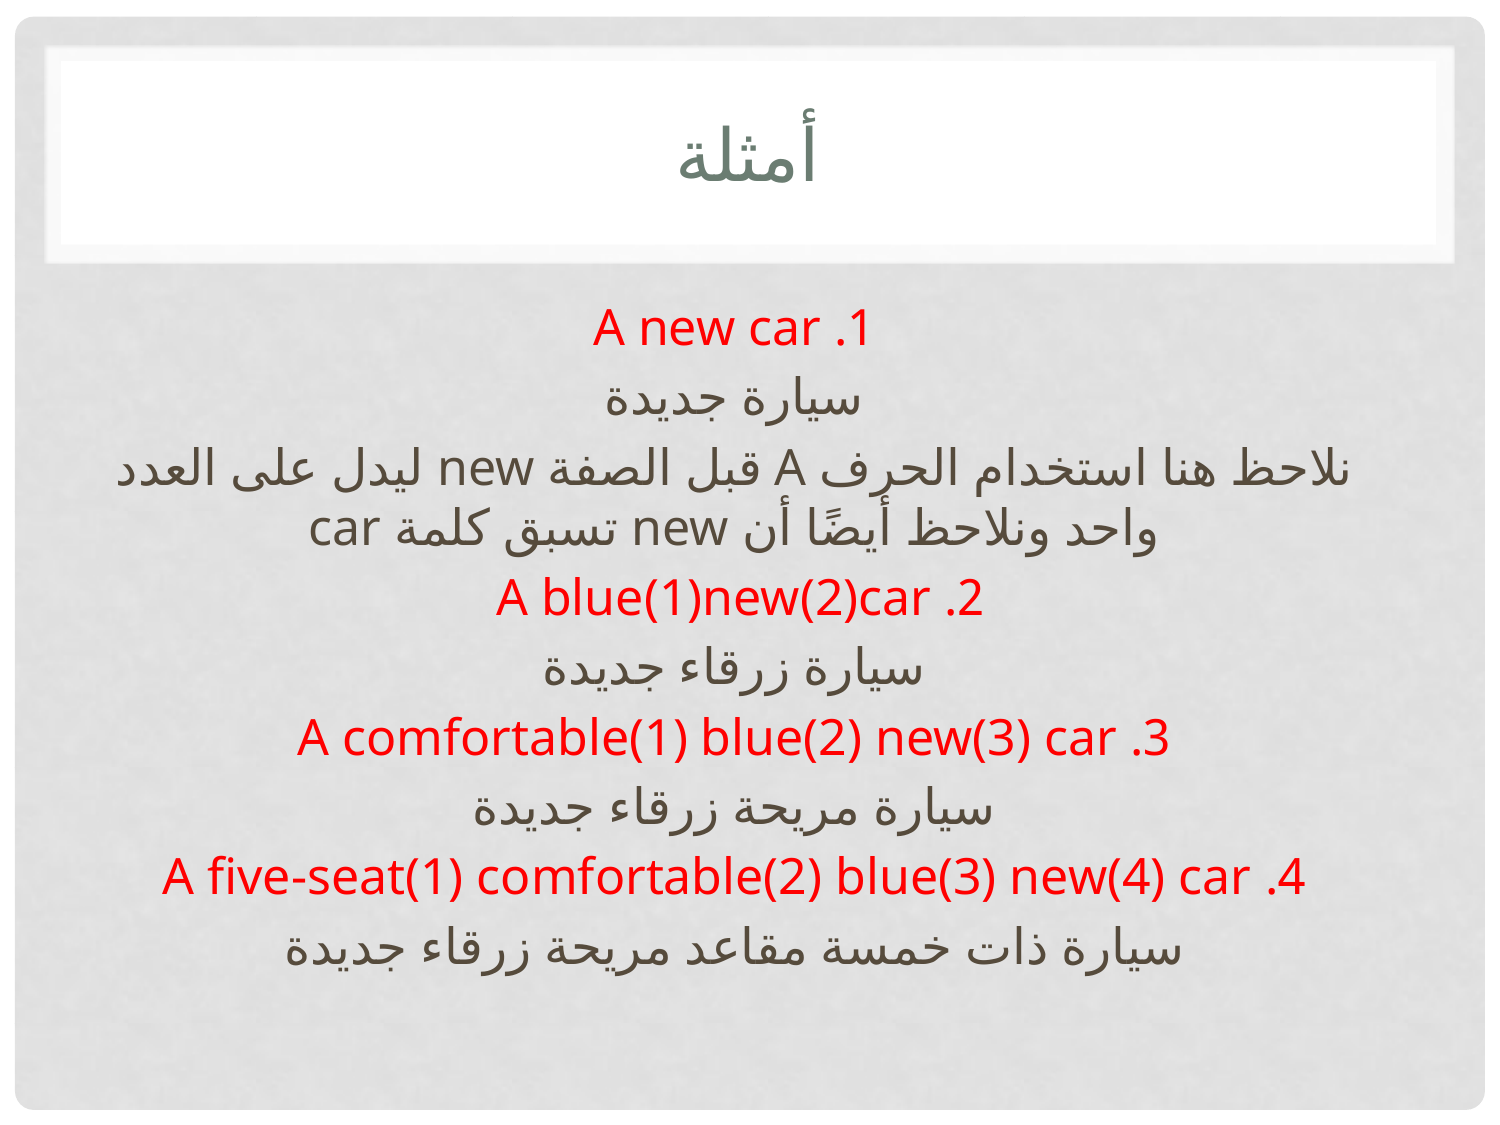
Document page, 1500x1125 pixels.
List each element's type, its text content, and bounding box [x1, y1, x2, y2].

title أمثلة [69, 66, 1425, 238]
list 1. A new car سيارة جديدة نلاحظ هنا استخدام الحرف A قبل الصفة new ليدل على العدد واحد ونلاحظ أيضًا أن new تسبق كلمة car 2. A blue(1)new(2)car سيارة زرقاء جديدة 3. A comfortable(1) blue(2) new(3) car سيارة مريحة زرقاء جديدة 4. A five-seat(1) comfortable(2) blue(3) new(4) car سيارة ذات خمسة مقاعد مريحة زرقاء جديدة [62, 287, 1425, 1100]
